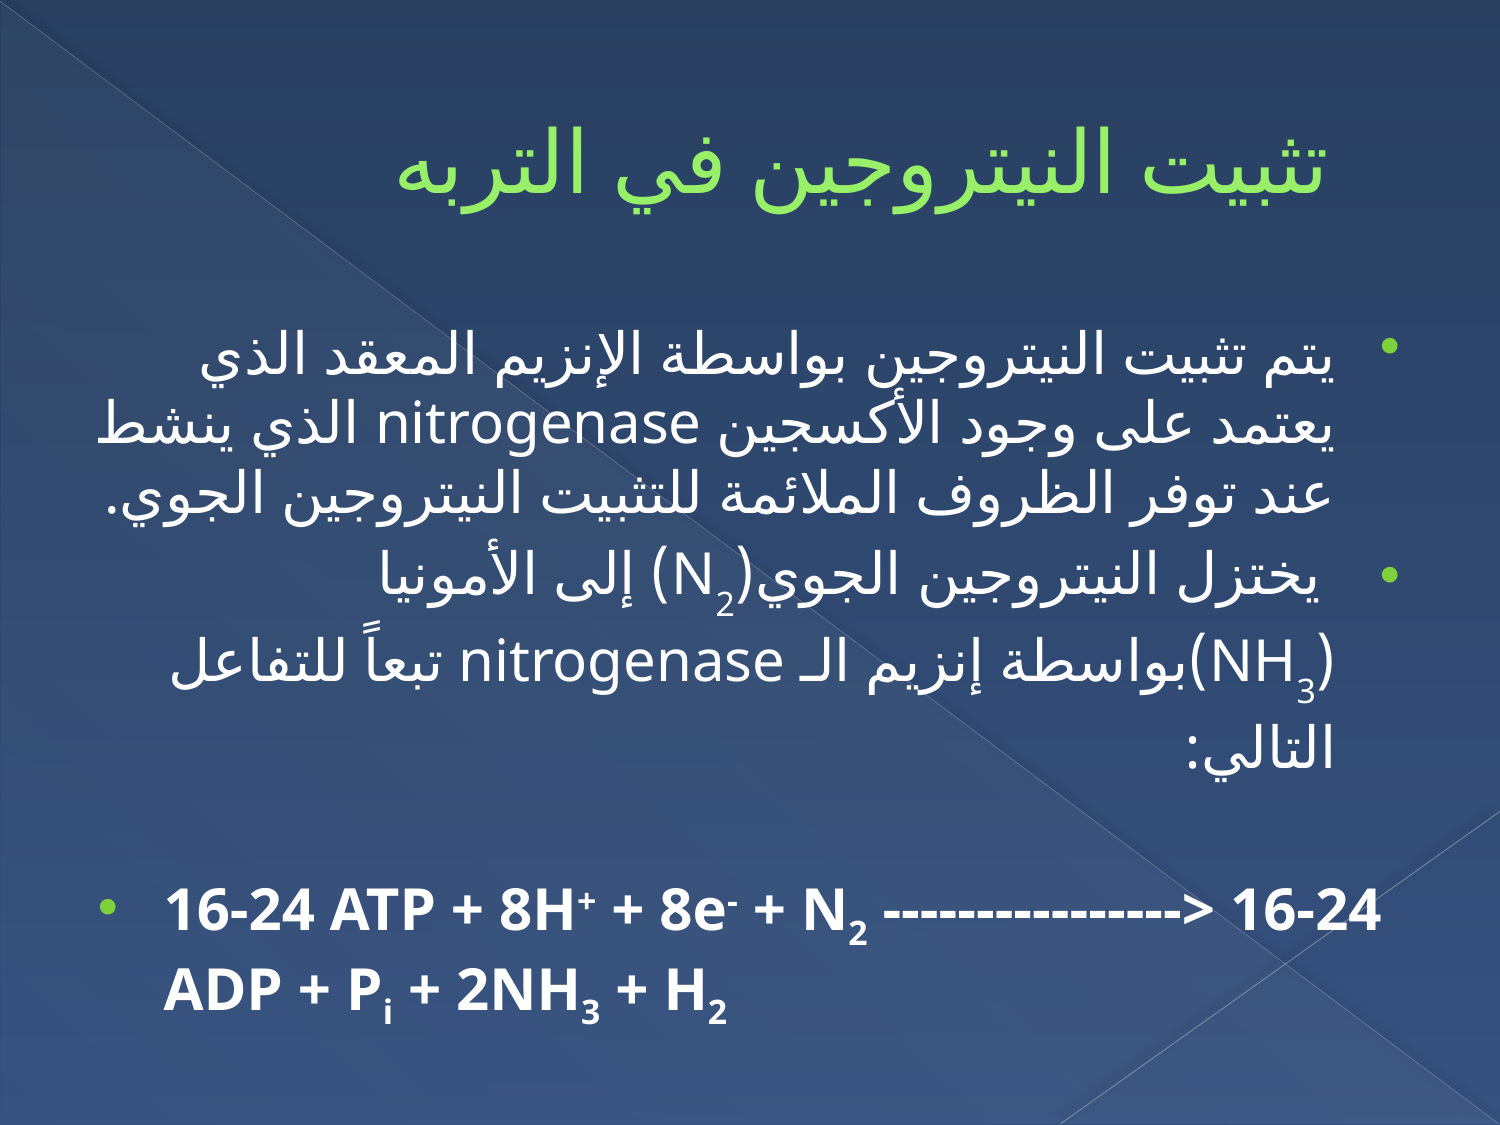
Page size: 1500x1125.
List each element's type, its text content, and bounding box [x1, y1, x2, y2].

list يتم تثبيت النيتروجين بواسطة الإنزيم المعقد الذي يعتمد على وجود الأكسجين nitrogenase الذي ينشط عند توفر الظروف الملائمة للتثبيت النيتروجين الجوي. يختزل النيتروجين الجوي(N2) إلى الأمونيا (NH3)بواسطة إنزيم الـ nitrogenase تبعاً للتفاعل التالي: 16-24 ATP + 8H+ + 8e- + N2 ----------------> 16-24 ADP + Pi + 2NH3 + H2 [75, 308, 1425, 1059]
title تثبيت النيتروجين في التربه [75, 43, 1425, 274]
